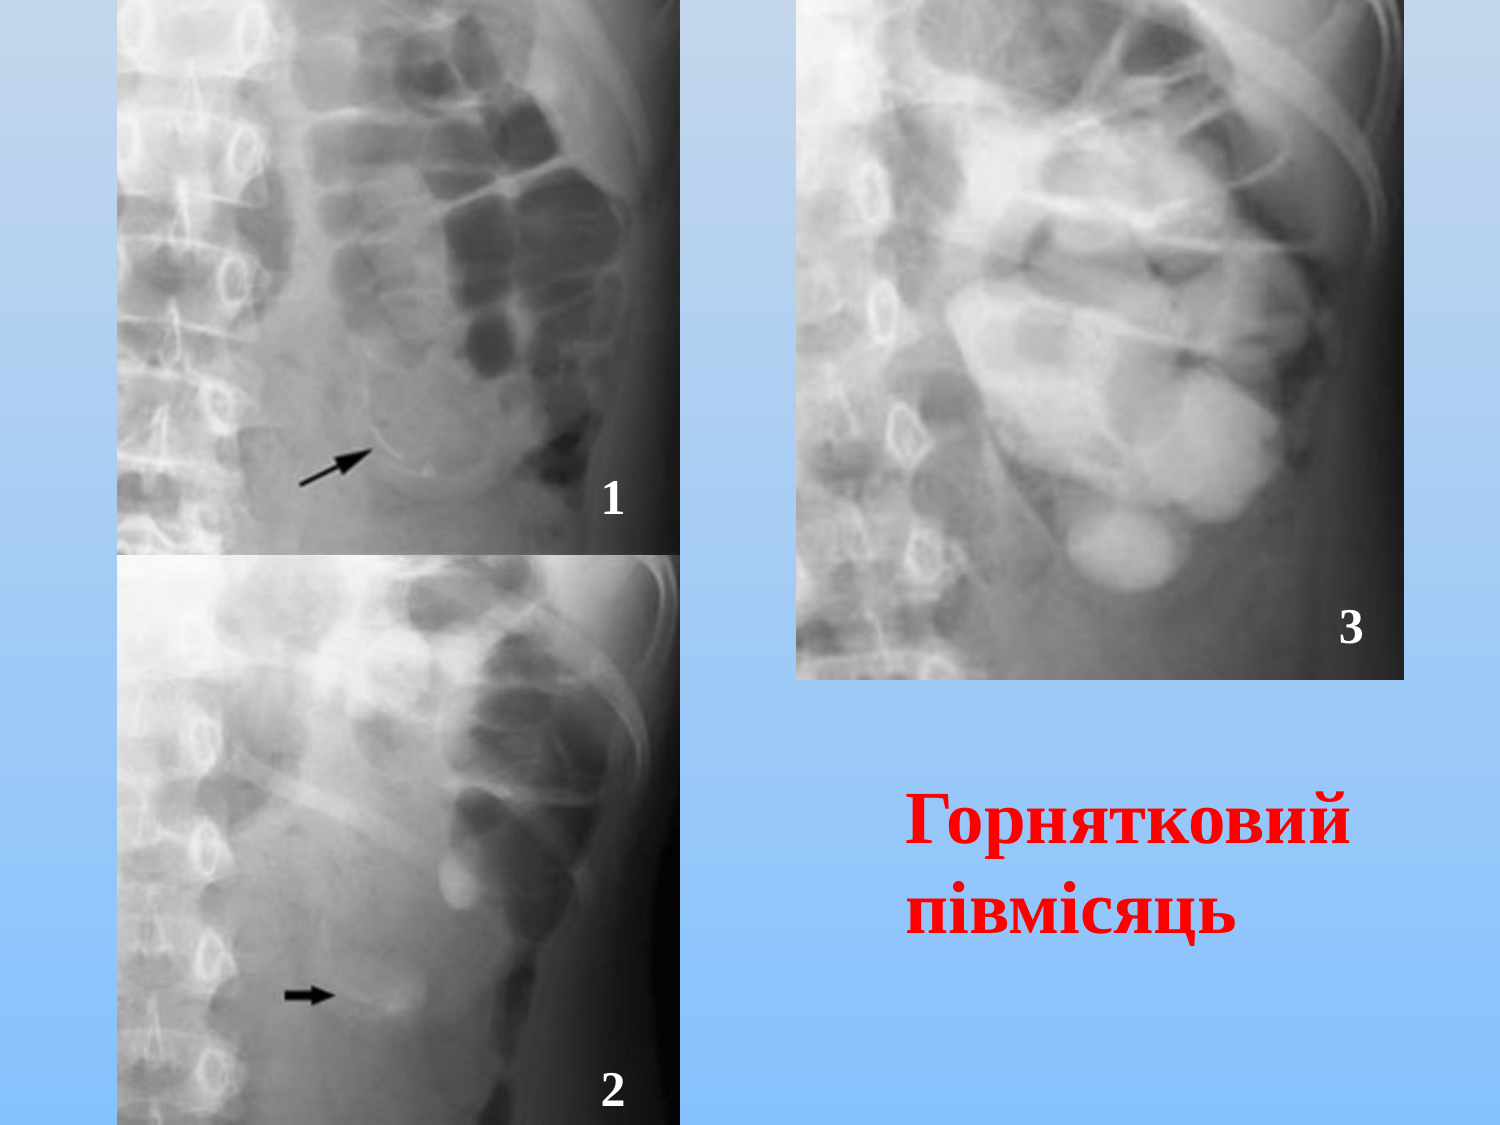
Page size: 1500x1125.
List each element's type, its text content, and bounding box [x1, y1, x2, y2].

picture [796, 0, 1404, 680]
text_box Горнятковий півмісяць [890, 761, 1395, 957]
picture [116, 0, 680, 1125]
